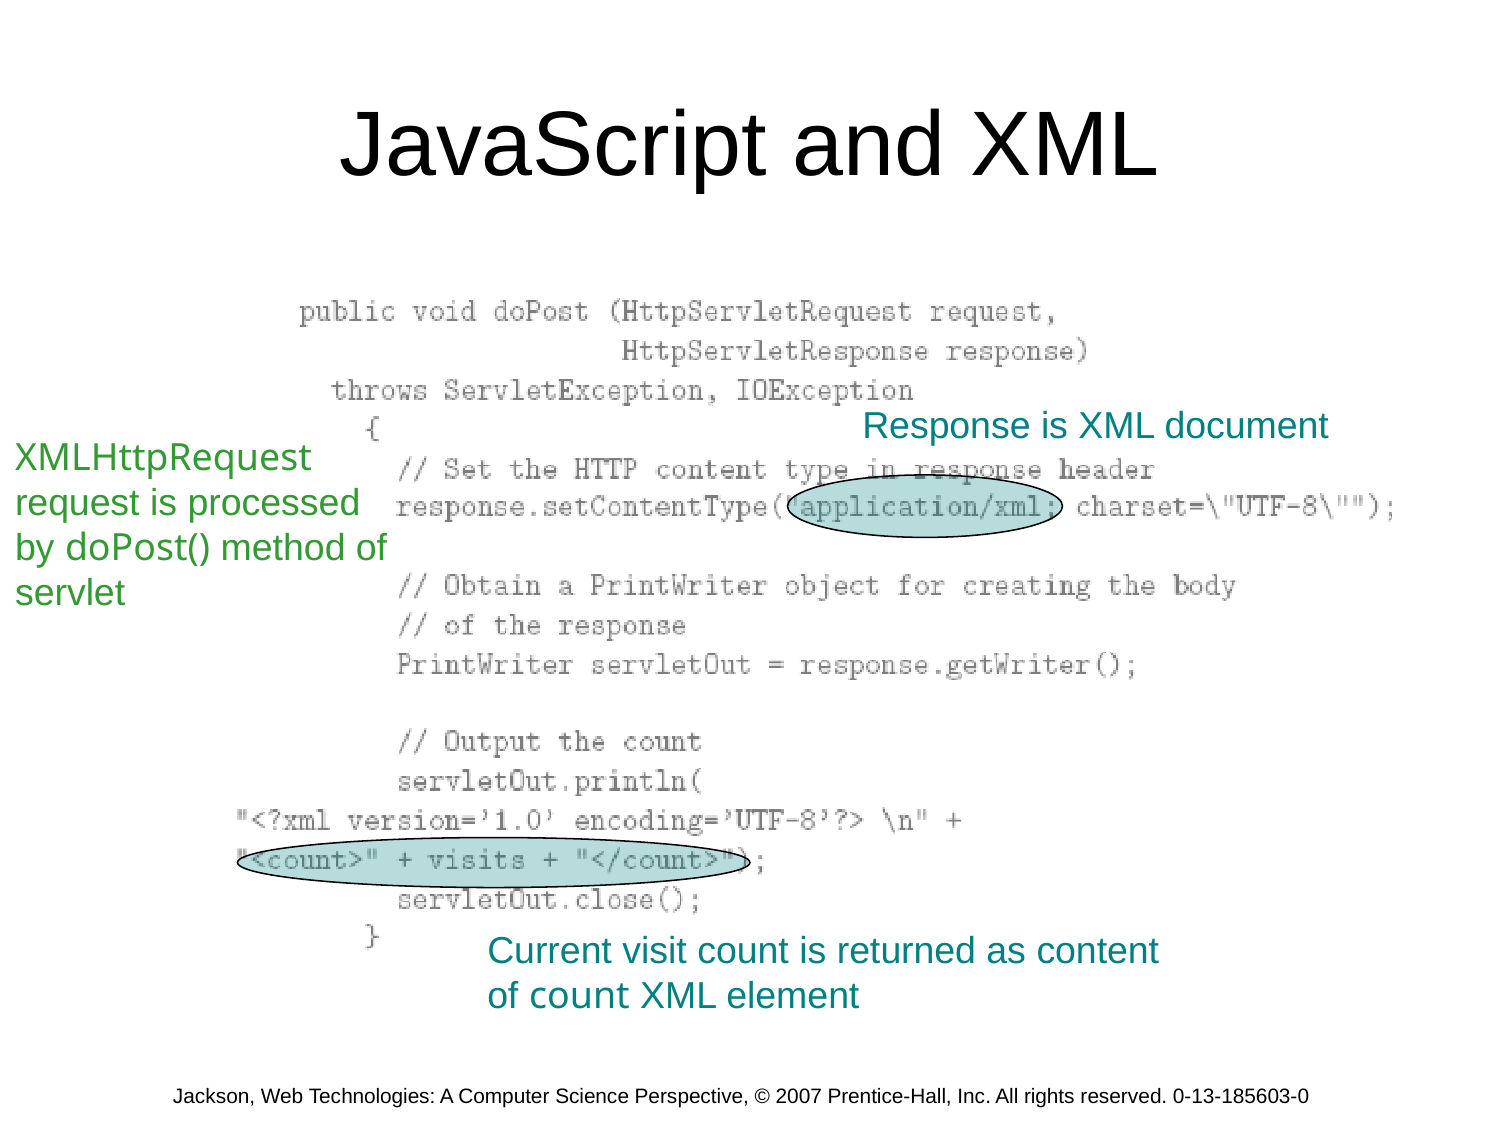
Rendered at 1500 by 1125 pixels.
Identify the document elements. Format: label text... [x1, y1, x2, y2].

text_box Current visit count is returned as content of count XML element [472, 981, 1176, 1024]
text_box XMLHttpRequest request is processed by doPost() method of servlet [0, 425, 219, 621]
footer Jackson, Web Technologies: A Computer Science Perspective, © 2007 Prentice-Hall, Inc. All rights reserved. 0-13-185603-0 [75, 1074, 1413, 1103]
title JavaScript and XML [75, 45, 1425, 233]
picture [224, 287, 1400, 973]
